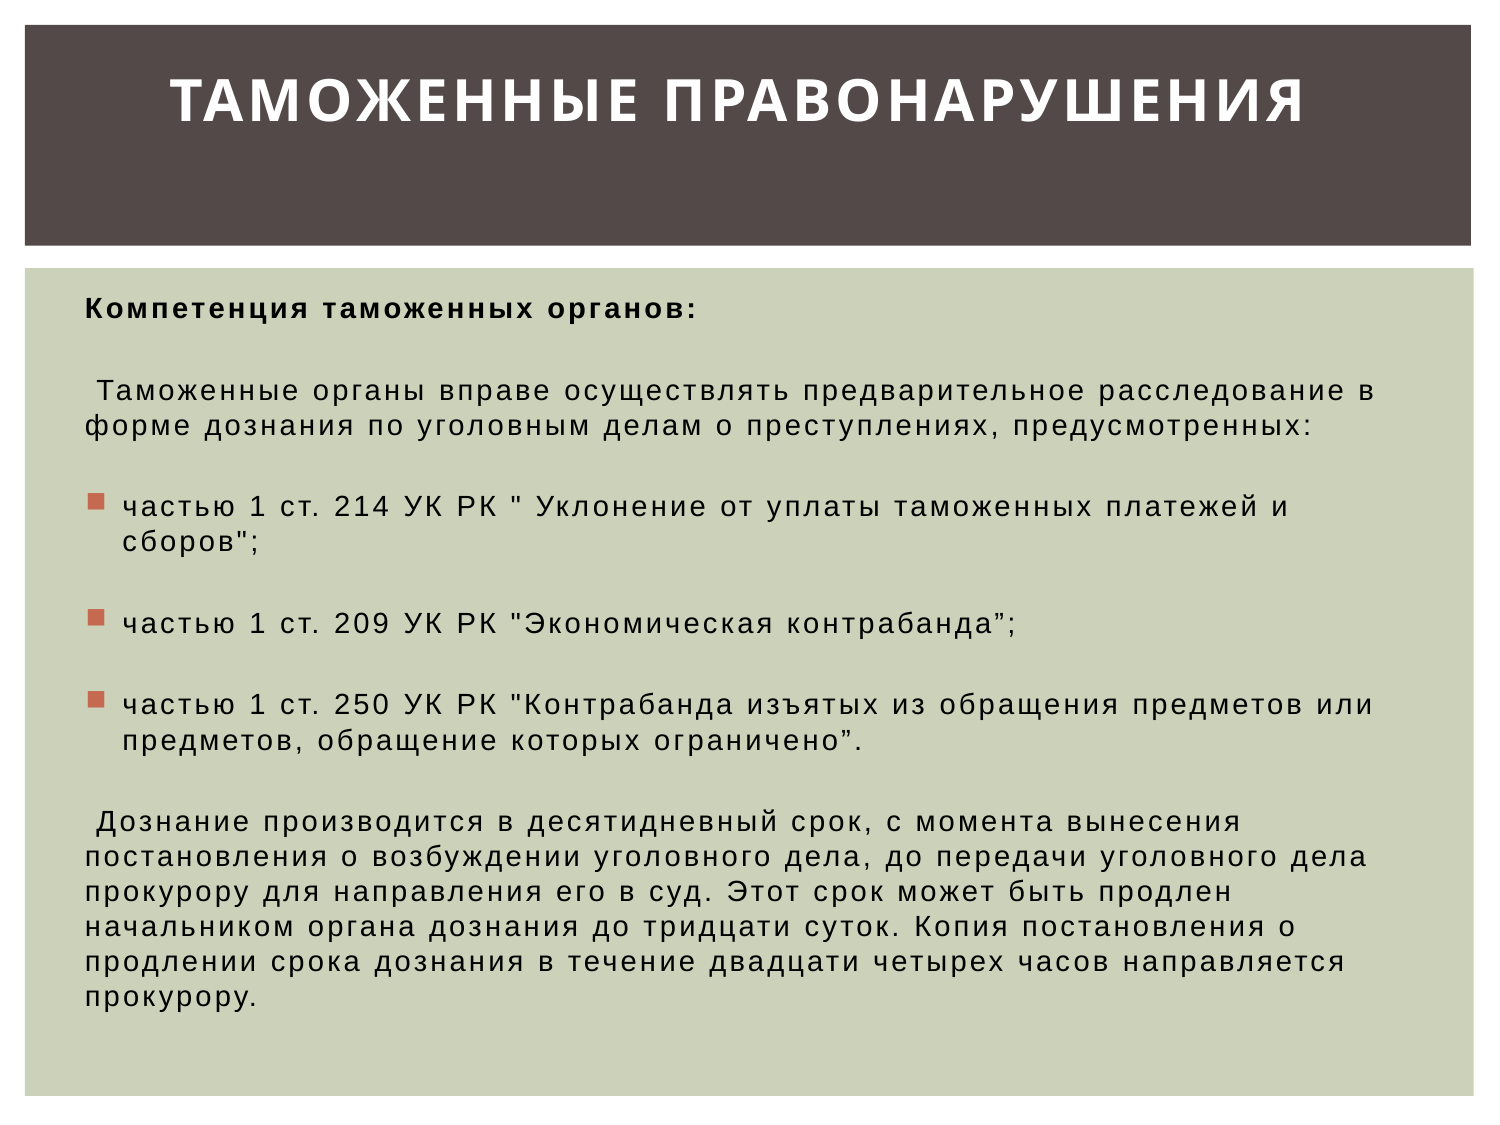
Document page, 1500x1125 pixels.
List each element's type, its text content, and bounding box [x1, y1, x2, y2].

title ТАМОЖЕННЫЕ ПРАВОНАРУШЕНИЯ [62, 58, 1438, 209]
list Компетенция таможенных органов: Таможенные органы вправе осуществлять предварительное расследование в форме дознания по уголовным делам о преступлениях, предусмотренных: частью 1 ст. 214 УК РК " Уклонение от уплаты таможенных платежей и сборов"; частью 1 ст. 209 УК РК "Экономическая контрабанда”; частью 1 ст. 250 УК РК "Контрабанда изъятых из обращения предметов или предметов, обращение которых ограничено”. Дознание производится в десятидневный срок, с момента вынесения постановления о возбуждении уголовного дела, до передачи уголовного дела прокурору для направления его в суд. Этот срок может быть продлен начальником органа дознания до тридцати суток. Копия постановления о продлении срока дознания в течение двадцати четырех часов направляется прокурору. [62, 281, 1442, 1071]
